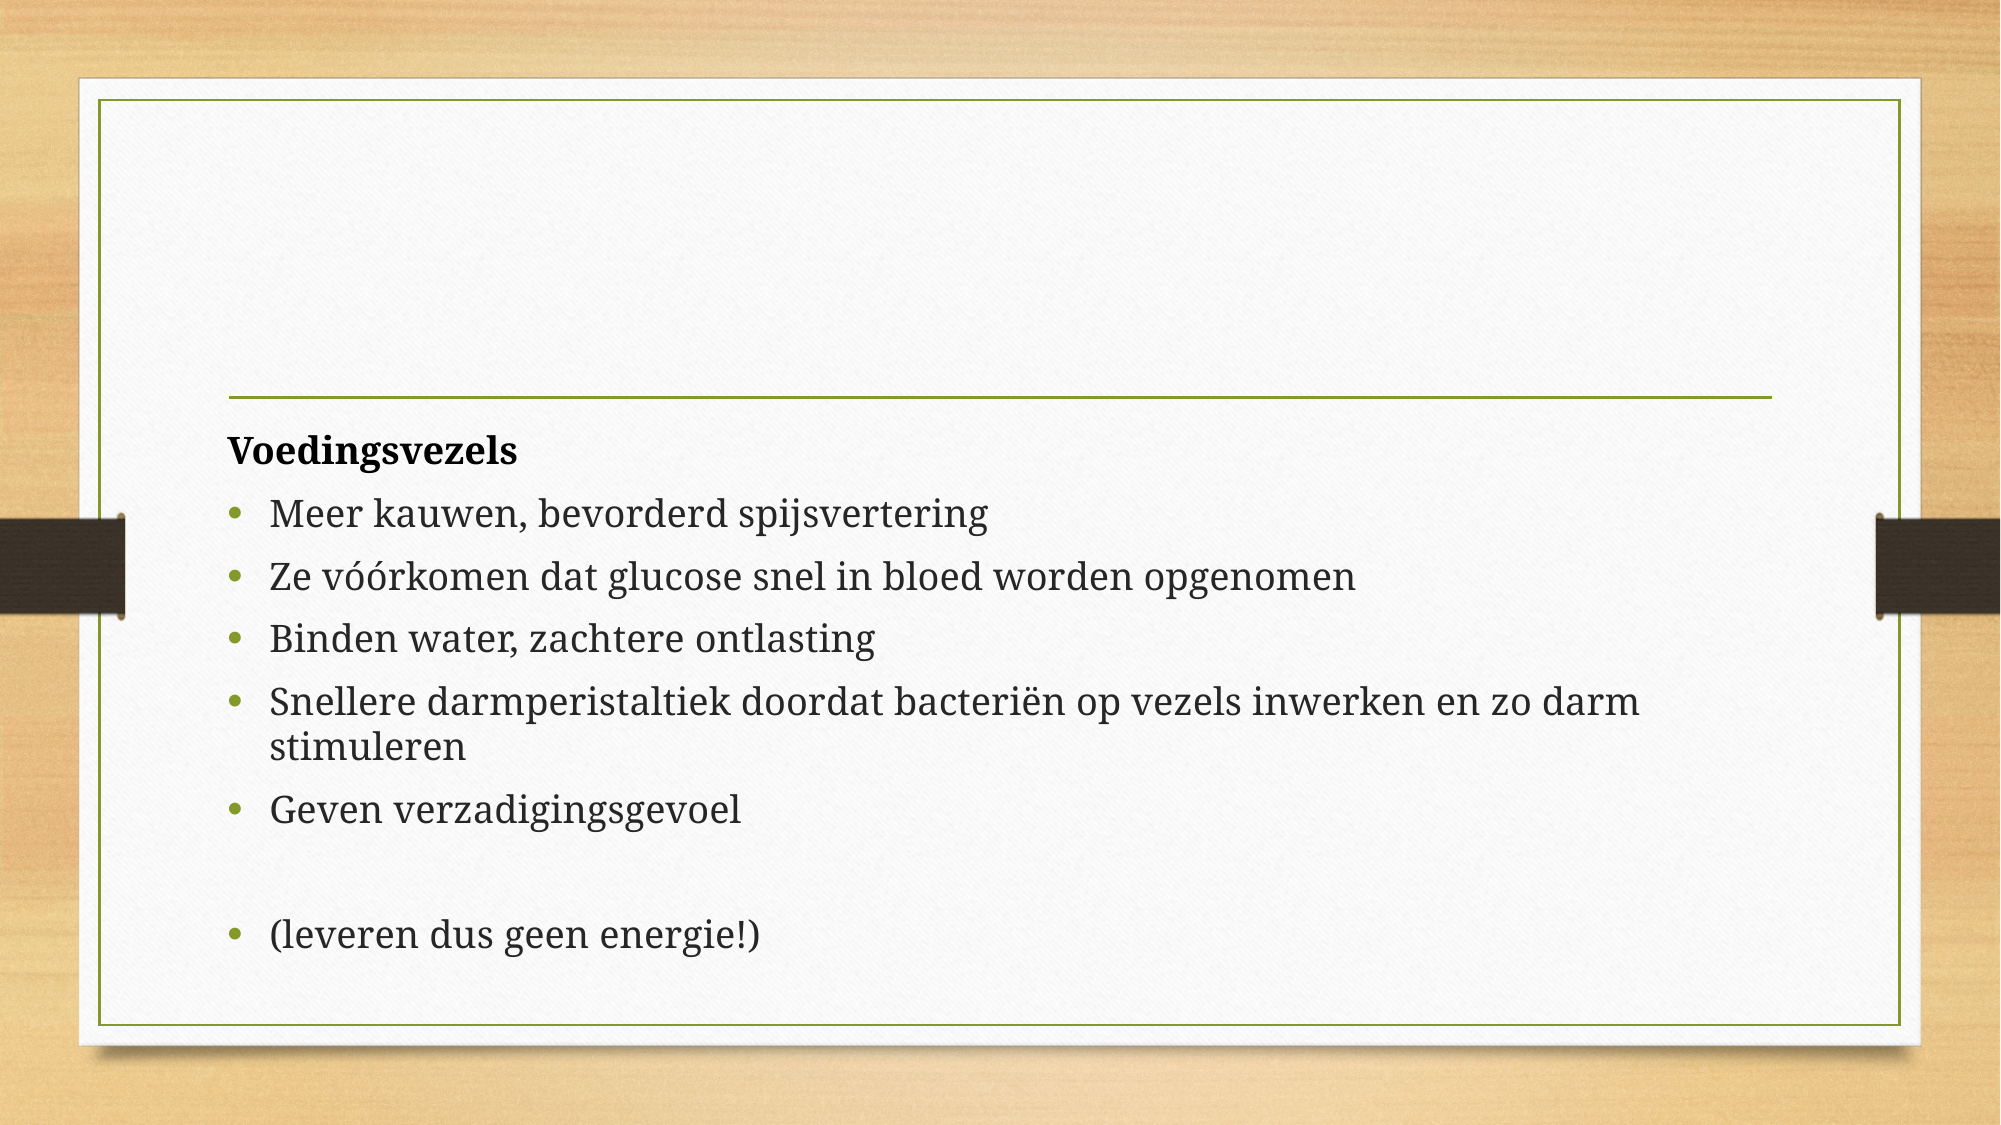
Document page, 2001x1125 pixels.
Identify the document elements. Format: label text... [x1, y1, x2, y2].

picture [0, 0, 2001, 1125]
list Voedingsvezels Meer kauwen, bevorderd spijsvertering Ze vóórkomen dat glucose snel in bloed worden opgenomen Binden water, zachtere ontlasting Snellere darmperistaltiek doordat bacteriën op vezels inwerken en zo darm stimuleren Geven verzadigingsgevoel (leveren dus geen energie!) [212, 419, 1788, 964]
